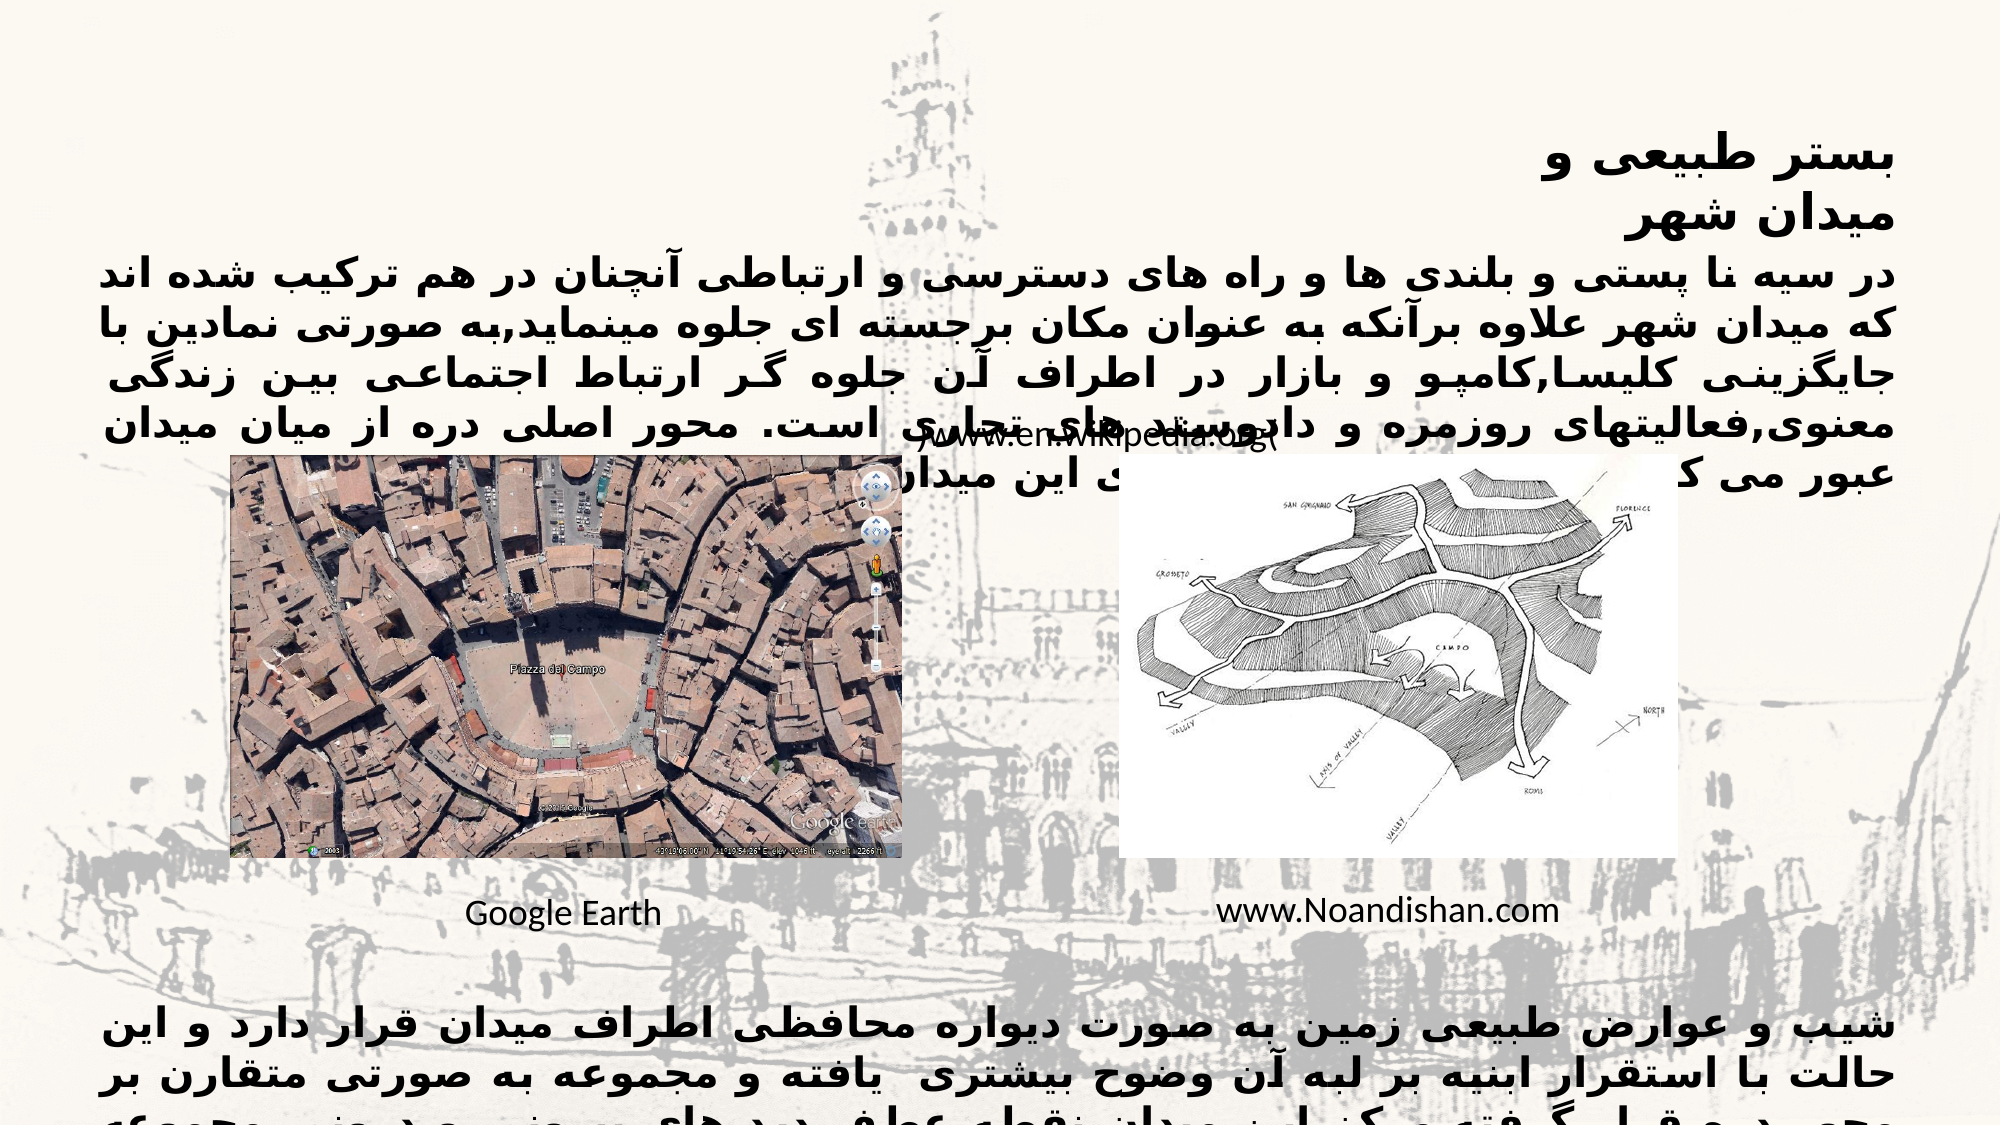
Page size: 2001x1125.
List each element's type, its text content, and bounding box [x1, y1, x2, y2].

text_box www.Noandishan.com [1201, 877, 1596, 938]
picture [230, 455, 902, 858]
text_box در سیه نا پستی و بلندی ها و راه های دسترسی و ارتباطی آنچنان در هم ترکیب شده اند که میدان شهر علاوه برآنکه به عنوان مکان برجسته ای جلوه مینماید,به صورتی نمادین با جایگزینی کلیسا,کامپو و بازار در اطراف آن جلوه گر ارتباط اجتماعی بین زندگی معنوی,فعالیتهای روزمره و دادوستد های تجاری است. محور اصلی دره از میان میدان عبور می کند و افق دید شهر در راستای این میدان قرار دارد. شیب و عوارض طبیعی زمین به صورت دیواره محافظی اطراف میدان قرار دارد و این حالت با استقرار ابنیه بر لبه آن وضوح بیشتری یافته و مجموعه به صورتی متقارن بر محور دره قرار گرفته,مرکز این میدان نقطه عطف دید های بیرونی و درونی مجموعه است. [83, 188, 1912, 1125]
text_box Google Earth [449, 880, 806, 941]
text_box بستر طبیعی و میدان شهر [1442, 112, 1912, 248]
picture [1119, 454, 1678, 858]
text_box )www.en.wikipedia.org( [901, 401, 1383, 507]
